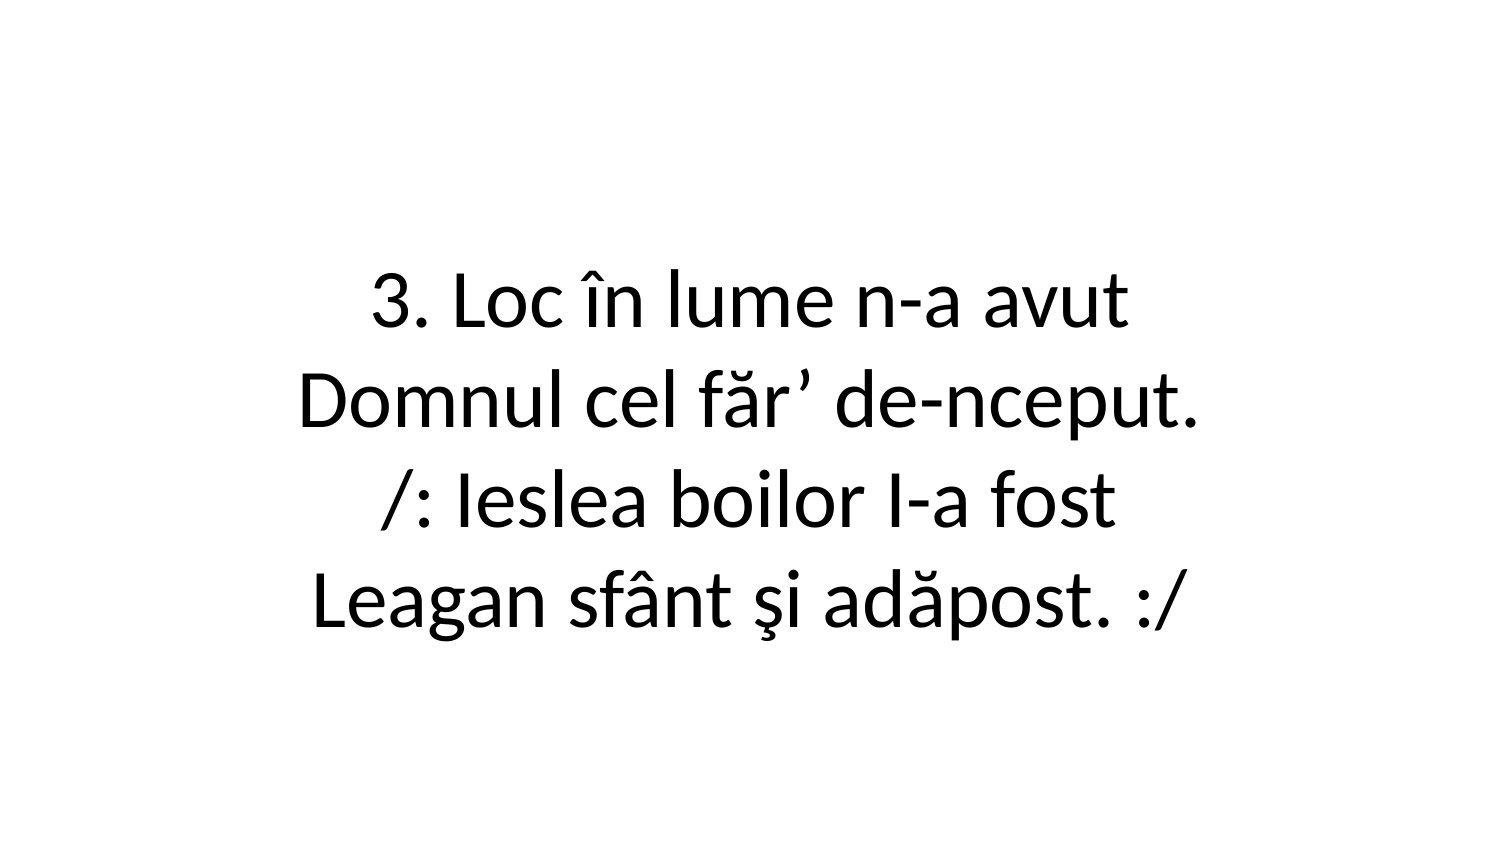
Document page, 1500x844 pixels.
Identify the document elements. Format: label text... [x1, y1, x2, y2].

text_box 3. Loc în lume n-a avut Domnul cel făr’ de-nceput. /: Ieslea boilor I-a fost Leagan sfânt şi adăpost. :/ [282, 192, 1218, 652]
